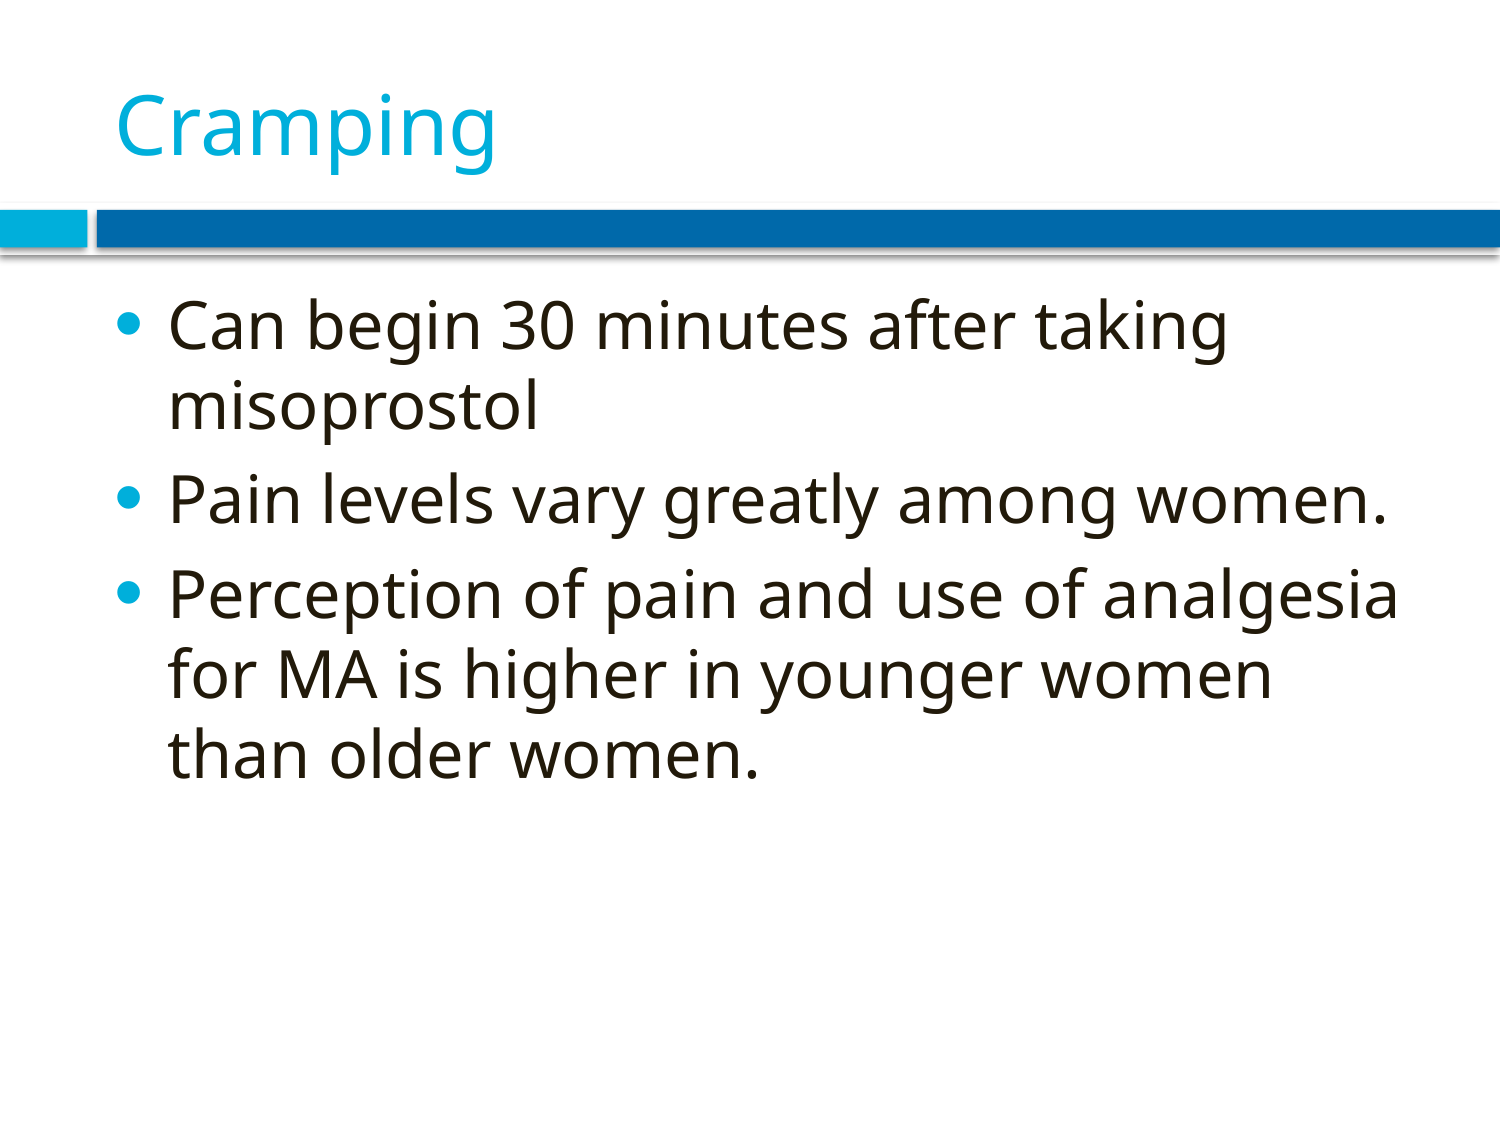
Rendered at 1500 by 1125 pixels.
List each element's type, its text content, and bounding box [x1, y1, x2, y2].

title Cramping [99, 37, 1438, 200]
list Can begin 30 minutes after taking misoprostol Pain levels vary greatly among women. Perception of pain and use of analgesia for MA is higher in younger women than older women. [99, 275, 1438, 1018]
